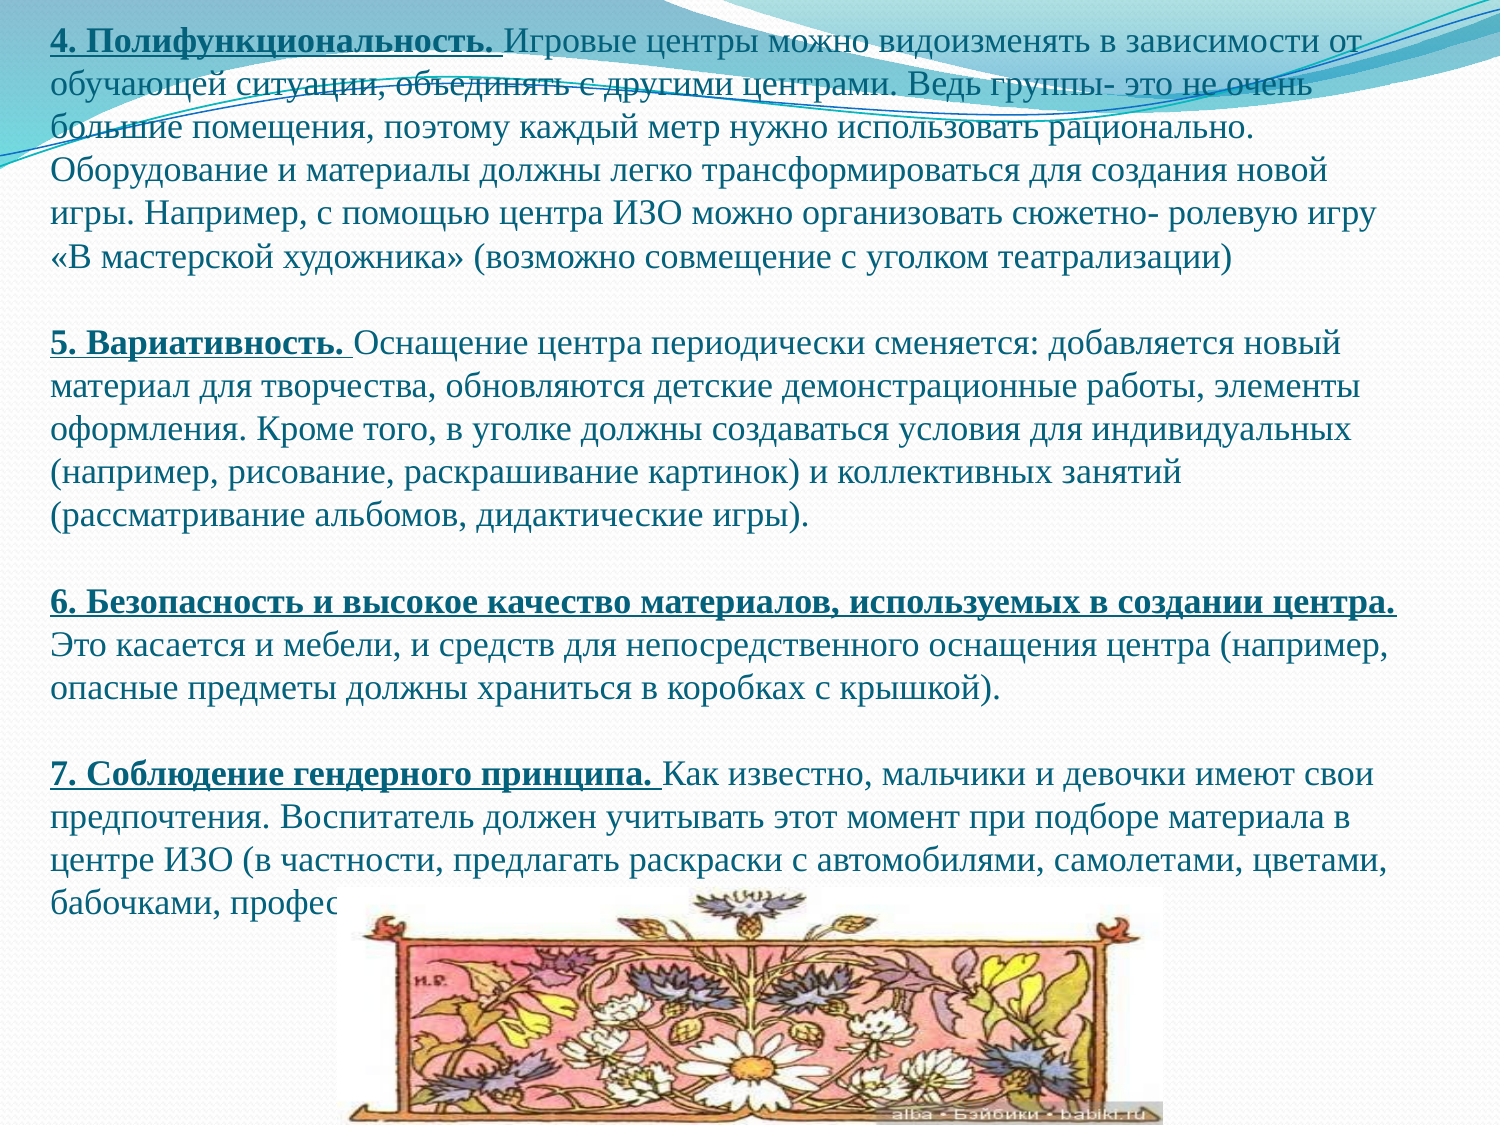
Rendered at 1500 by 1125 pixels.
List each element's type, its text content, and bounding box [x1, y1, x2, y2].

title 4. Полифункциональность. Игровые центры можно видоизменять в зависимости от обучающей ситуации, объединять с другими центрами. Ведь группы- это не очень большие помещения, поэтому каждый метр нужно использовать рационально. Оборудование и материалы должны легко трансформироваться для создания новой игры. Например, с помощью центра ИЗО можно организовать сюжетно- ролевую игру «В мастерской художника» (возможно совмещение с уголком театрализации) 5. Вариативность. Оснащение центра периодически сменяется: добавляется новый материал для творчества, обновляются детские демонстрационные работы, элементы оформления. Кроме того, в уголке должны создаваться условия для индивидуальных (например, рисование, раскрашивание картинок) и коллективных занятий (рассматривание альбомов, дидактические игры). 6. Безопасность и высокое качество материалов, используемых в создании центра. Это касается и мебели, и средств для непосредственного оснащения центра (например, опасные предметы должны храниться в коробках с крышкой). 7. Соблюдение гендерного принципа. Как известно, мальчики и девочки имеют свои предпочтения. Воспитатель должен учитывать этот момент при подборе материала в центре ИЗО (в частности, предлагать раскраски с автомобилями, самолетами, цветами, бабочками, профессиями и др. ) [50, 0, 1413, 922]
picture [337, 887, 1163, 1125]
